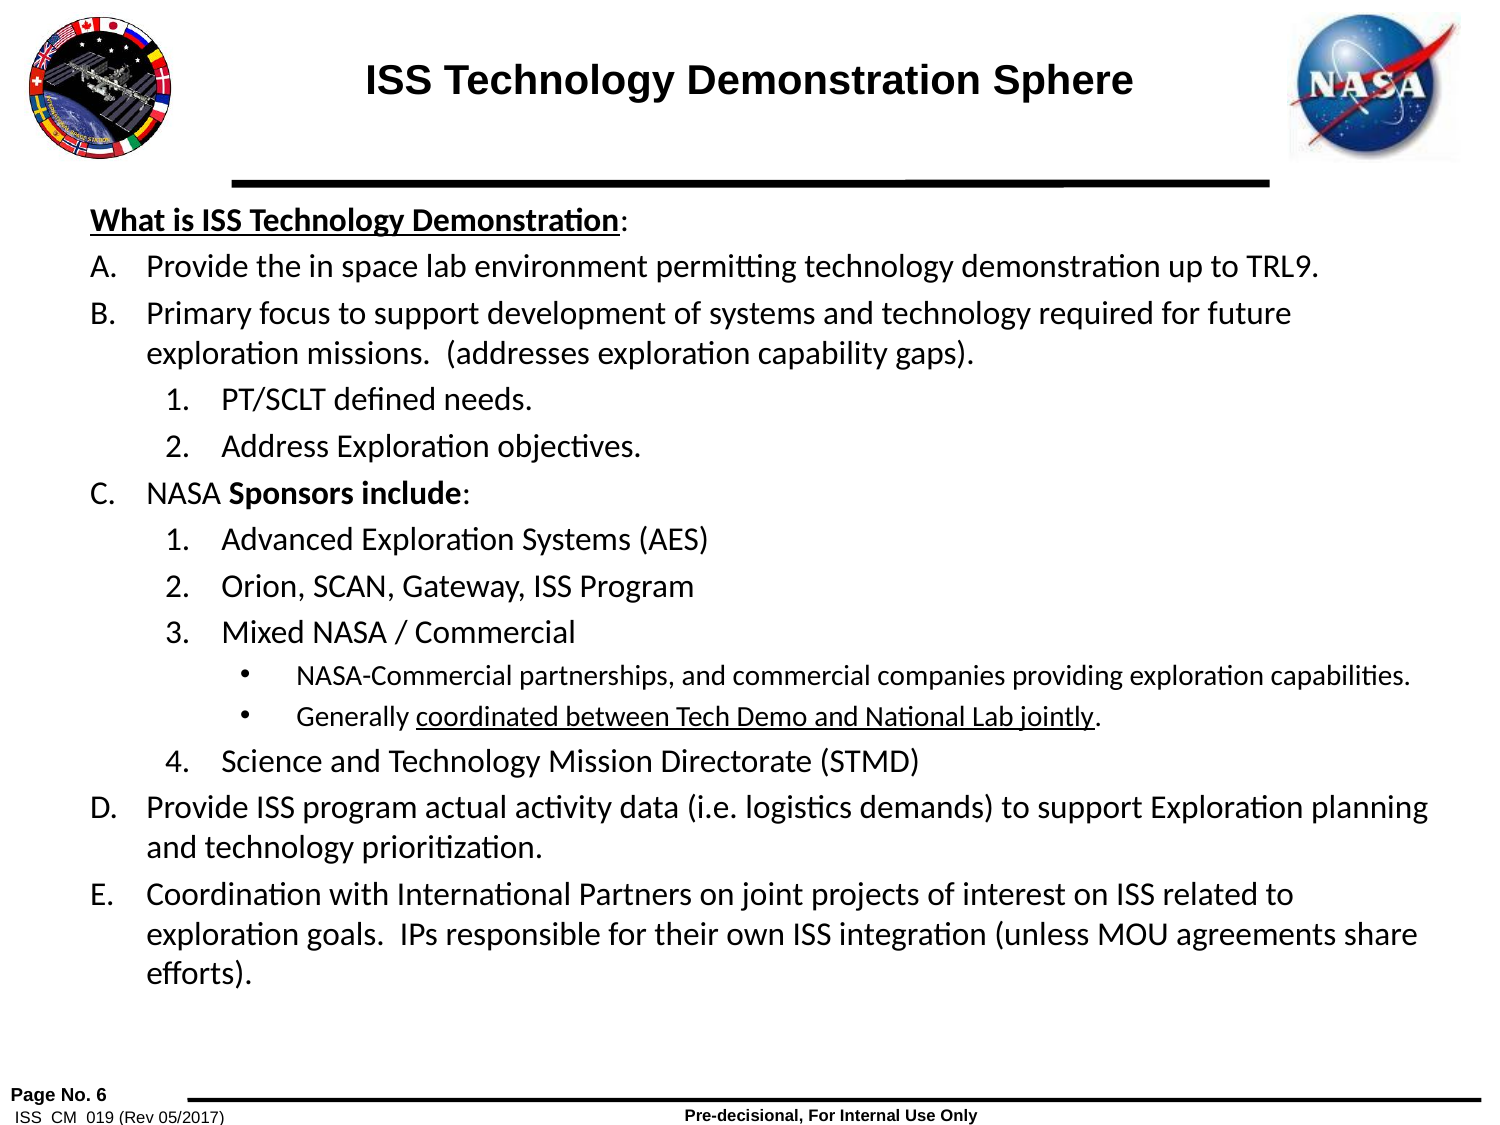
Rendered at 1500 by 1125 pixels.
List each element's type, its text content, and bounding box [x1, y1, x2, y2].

list What is ISS Technology Demonstration: Provide the in space lab environment permitting technology demonstration up to TRL9. Primary focus to support development of systems and technology required for future exploration missions. (addresses exploration capability gaps). PT/SCLT defined needs. Address Exploration objectives. NASA Sponsors include: Advanced Exploration Systems (AES) Orion, SCAN, Gateway, ISS Program Mixed NASA / Commercial NASA-Commercial partnerships, and commercial companies providing exploration capabilities. Generally coordinated between Tech Demo and National Lab jointly. Science and Technology Mission Directorate (STMD) Provide ISS program actual activity data (i.e. logistics demands) to support Exploration planning and technology prioritization. Coordination with International Partners on joint projects of interest on ISS related to exploration goals. IPs responsible for their own ISS integration (unless MOU agreements share efforts). [75, 190, 1453, 1083]
picture [1287, 12, 1461, 163]
title ISS Technology Demonstration Sphere [75, 45, 1425, 138]
picture [24, 12, 175, 163]
